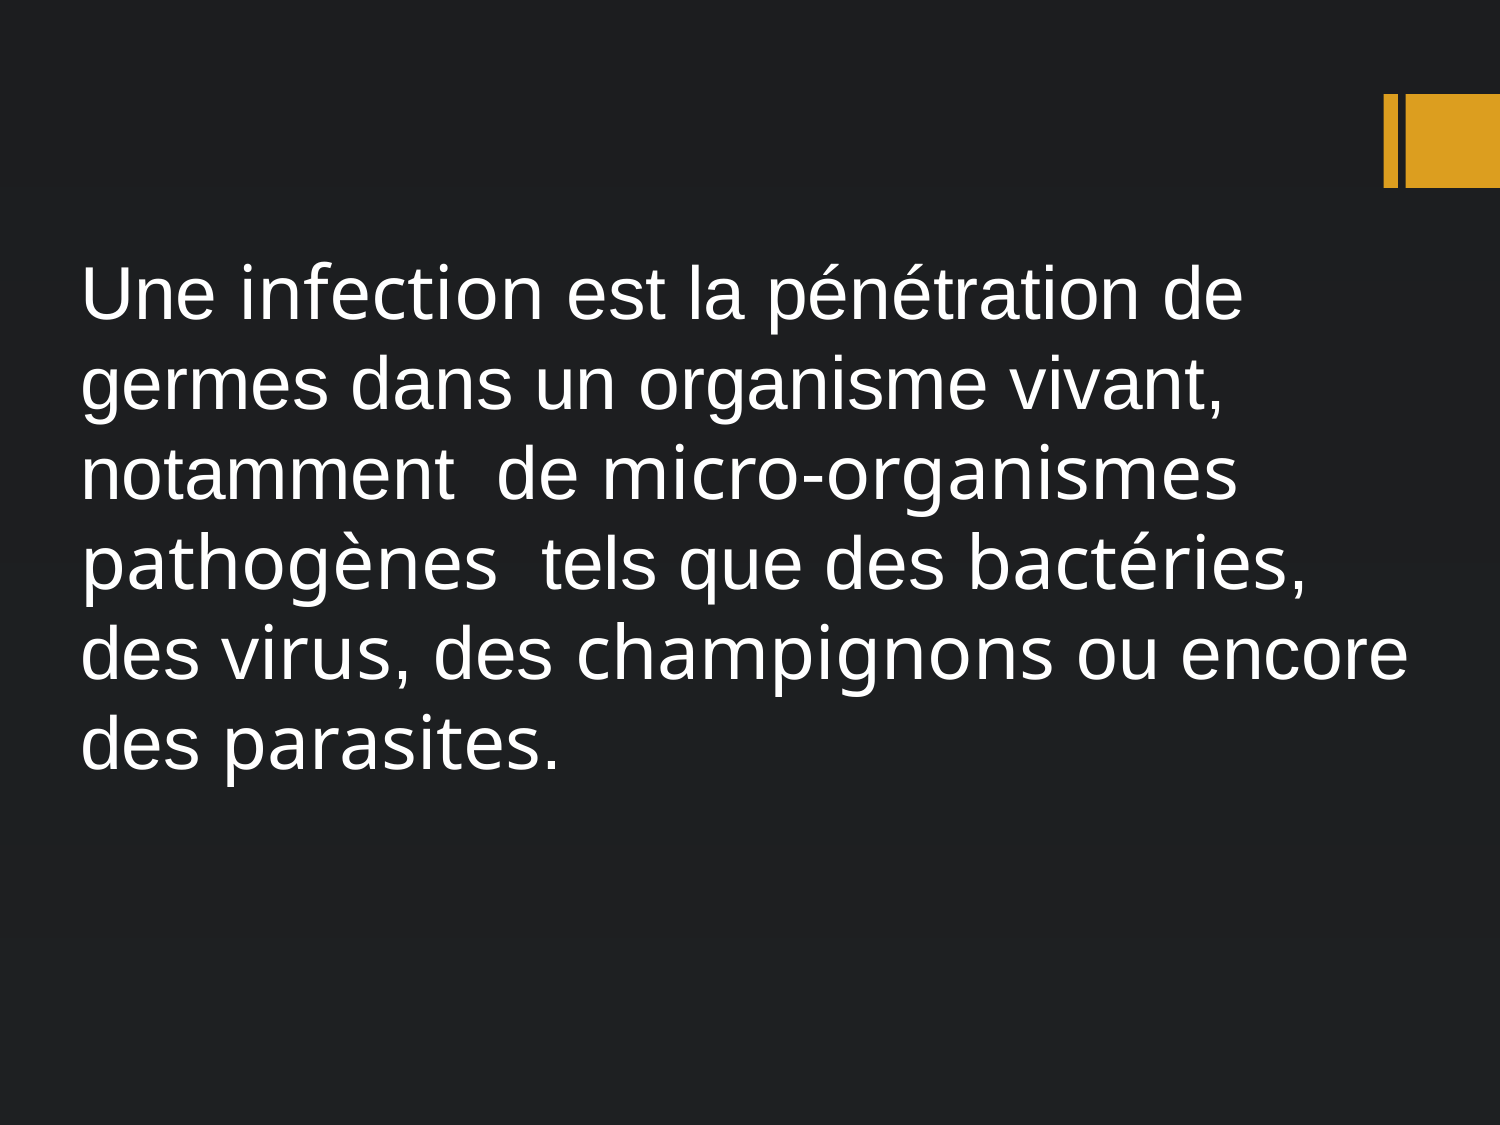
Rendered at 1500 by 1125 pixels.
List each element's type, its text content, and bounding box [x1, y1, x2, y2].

list Une infection est la pénétration de germes dans un organisme vivant, notamment de micro-organismes pathogènes tels que des bactéries, des virus, des champignons ou encore des parasites. [64, 113, 1437, 1029]
